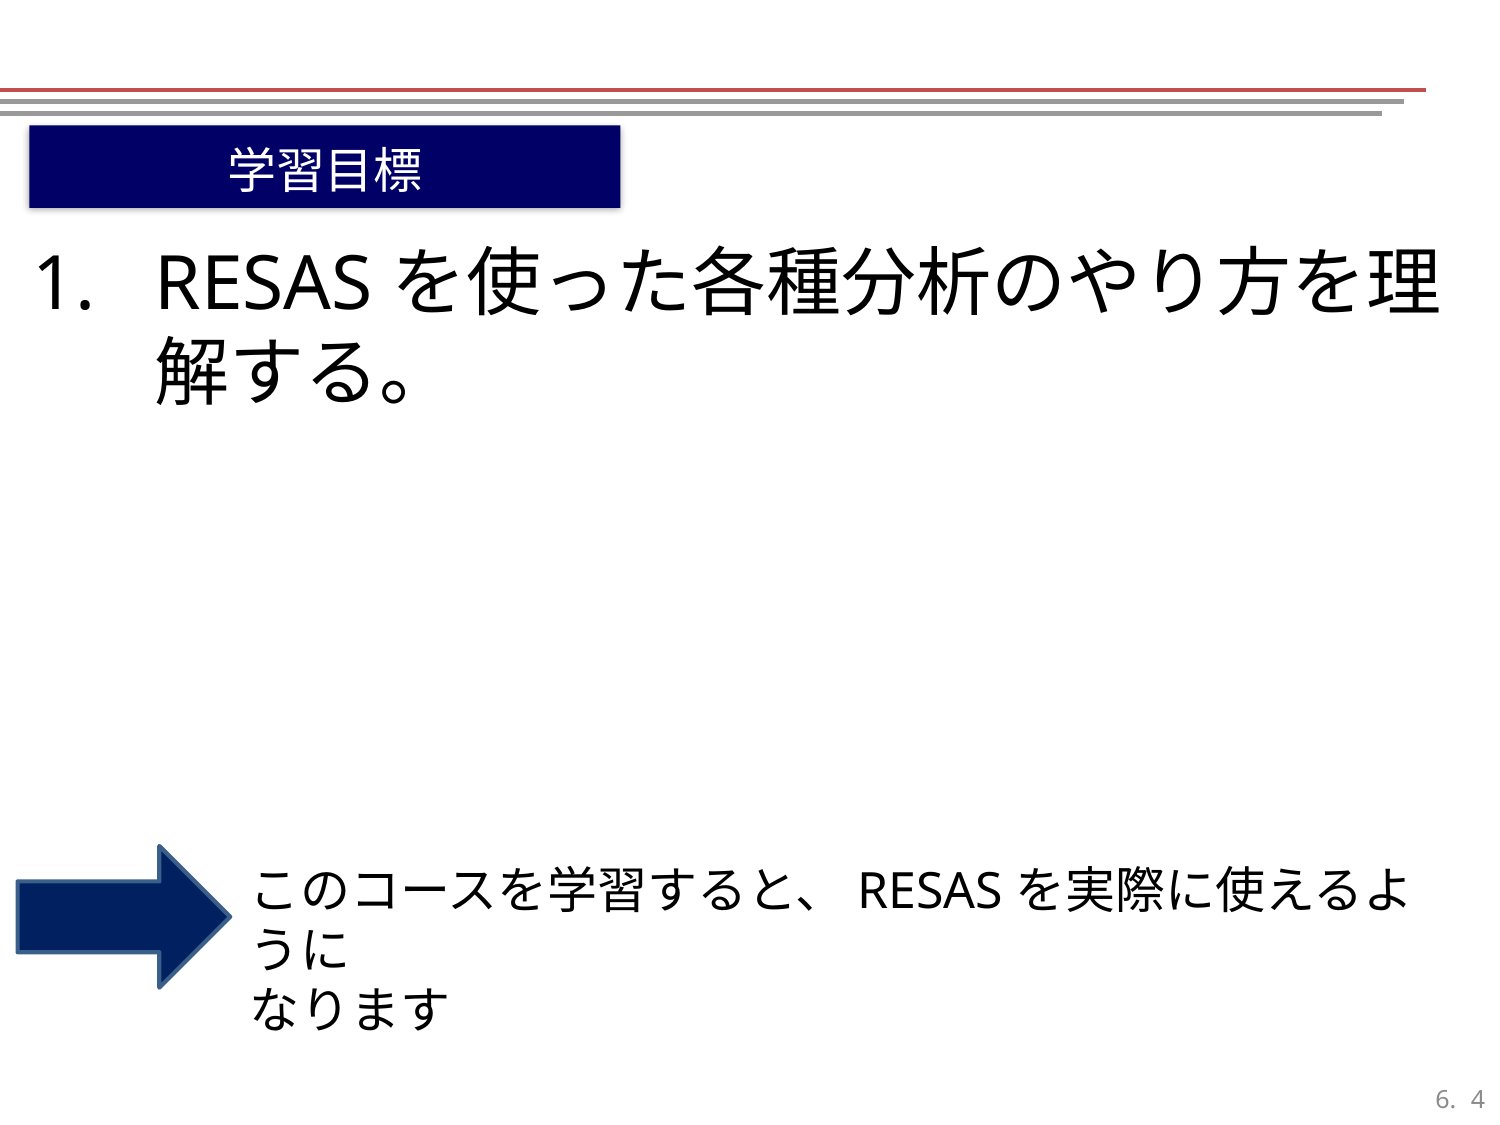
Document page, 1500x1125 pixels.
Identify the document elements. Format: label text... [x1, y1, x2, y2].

text_box [15, 844, 233, 990]
slide_number 3 [1381, 1065, 1500, 1125]
text_box このコースを学習すると、RESASを実際に使えるように なります [235, 851, 1440, 1047]
text_box RESASを使った各種分析のやり方を理解する。 [17, 227, 1459, 423]
text_box 学習目標 [29, 125, 621, 208]
